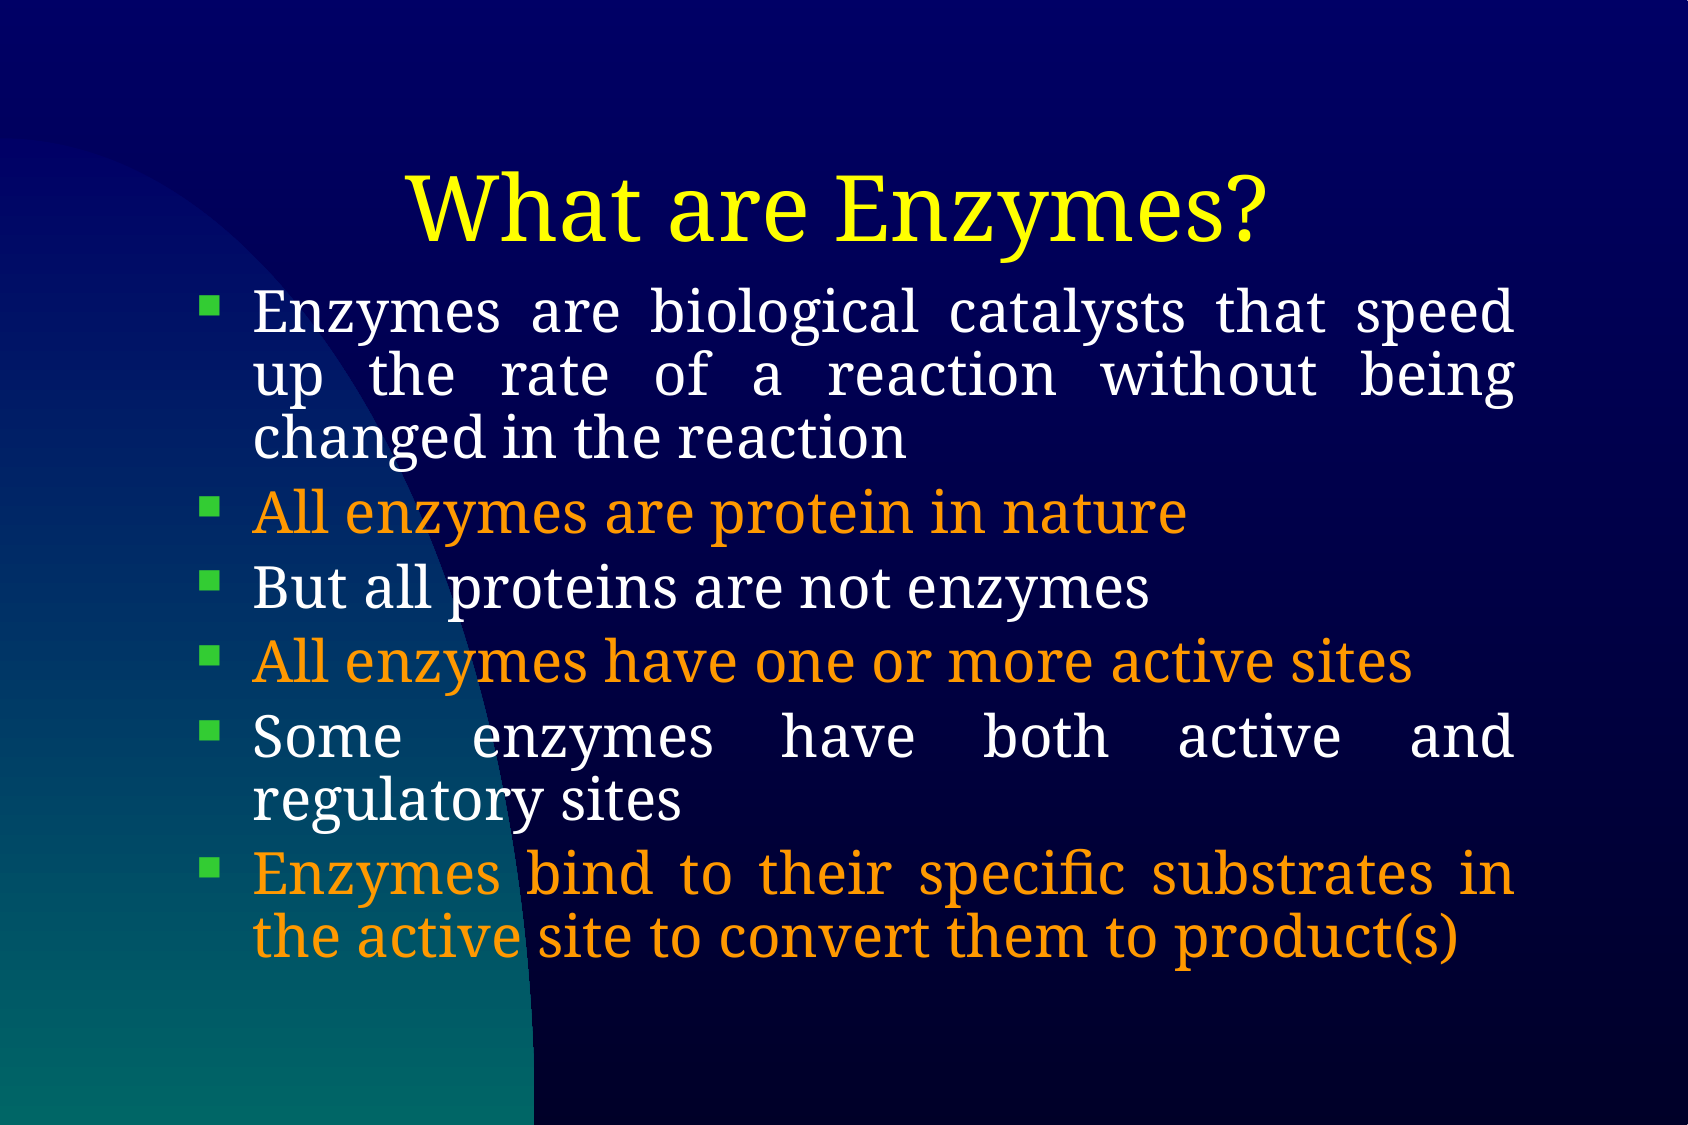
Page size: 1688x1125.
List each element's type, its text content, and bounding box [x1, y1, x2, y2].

list Enzymes are biological catalysts that speed up the rate of a reaction without being changed in the reaction All enzymes are protein in nature But all proteins are not enzymes All enzymes have one or more active sites Some enzymes have both active and regulatory sites Enzymes bind to their specific substrates in the active site to convert them to product(s) [181, 275, 1532, 1050]
title What are Enzymes? [347, 125, 1328, 275]
